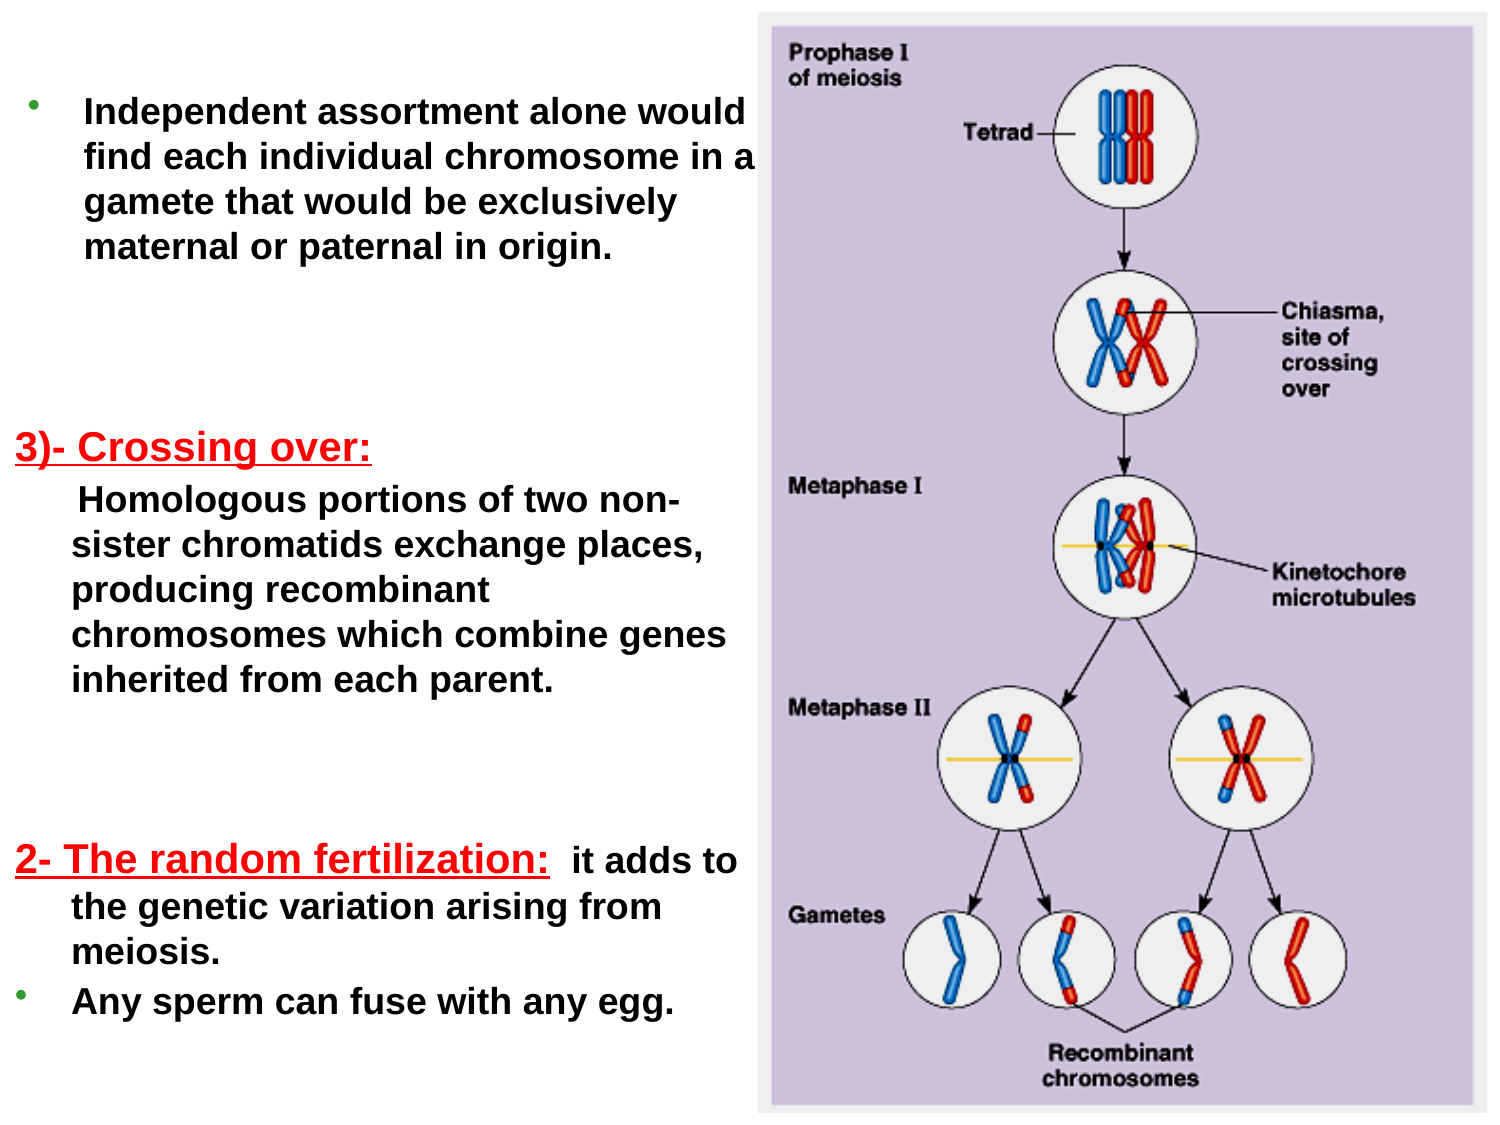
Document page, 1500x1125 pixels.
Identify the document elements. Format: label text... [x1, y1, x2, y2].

text_box 3)- Crossing over: Homologous portions of two non-sister chromatids exchange places, producing recombinant chromosomes which combine genes inherited from each parent. [0, 412, 750, 708]
text_box 2- The random fertilization: it adds to the genetic variation arising from meiosis. Any sperm can fuse with any egg. [0, 824, 752, 1030]
picture [757, 12, 1488, 1113]
list Independent assortment alone would find each individual chromosome in a gamete that would be exclusively maternal or paternal in origin. [12, 79, 752, 733]
